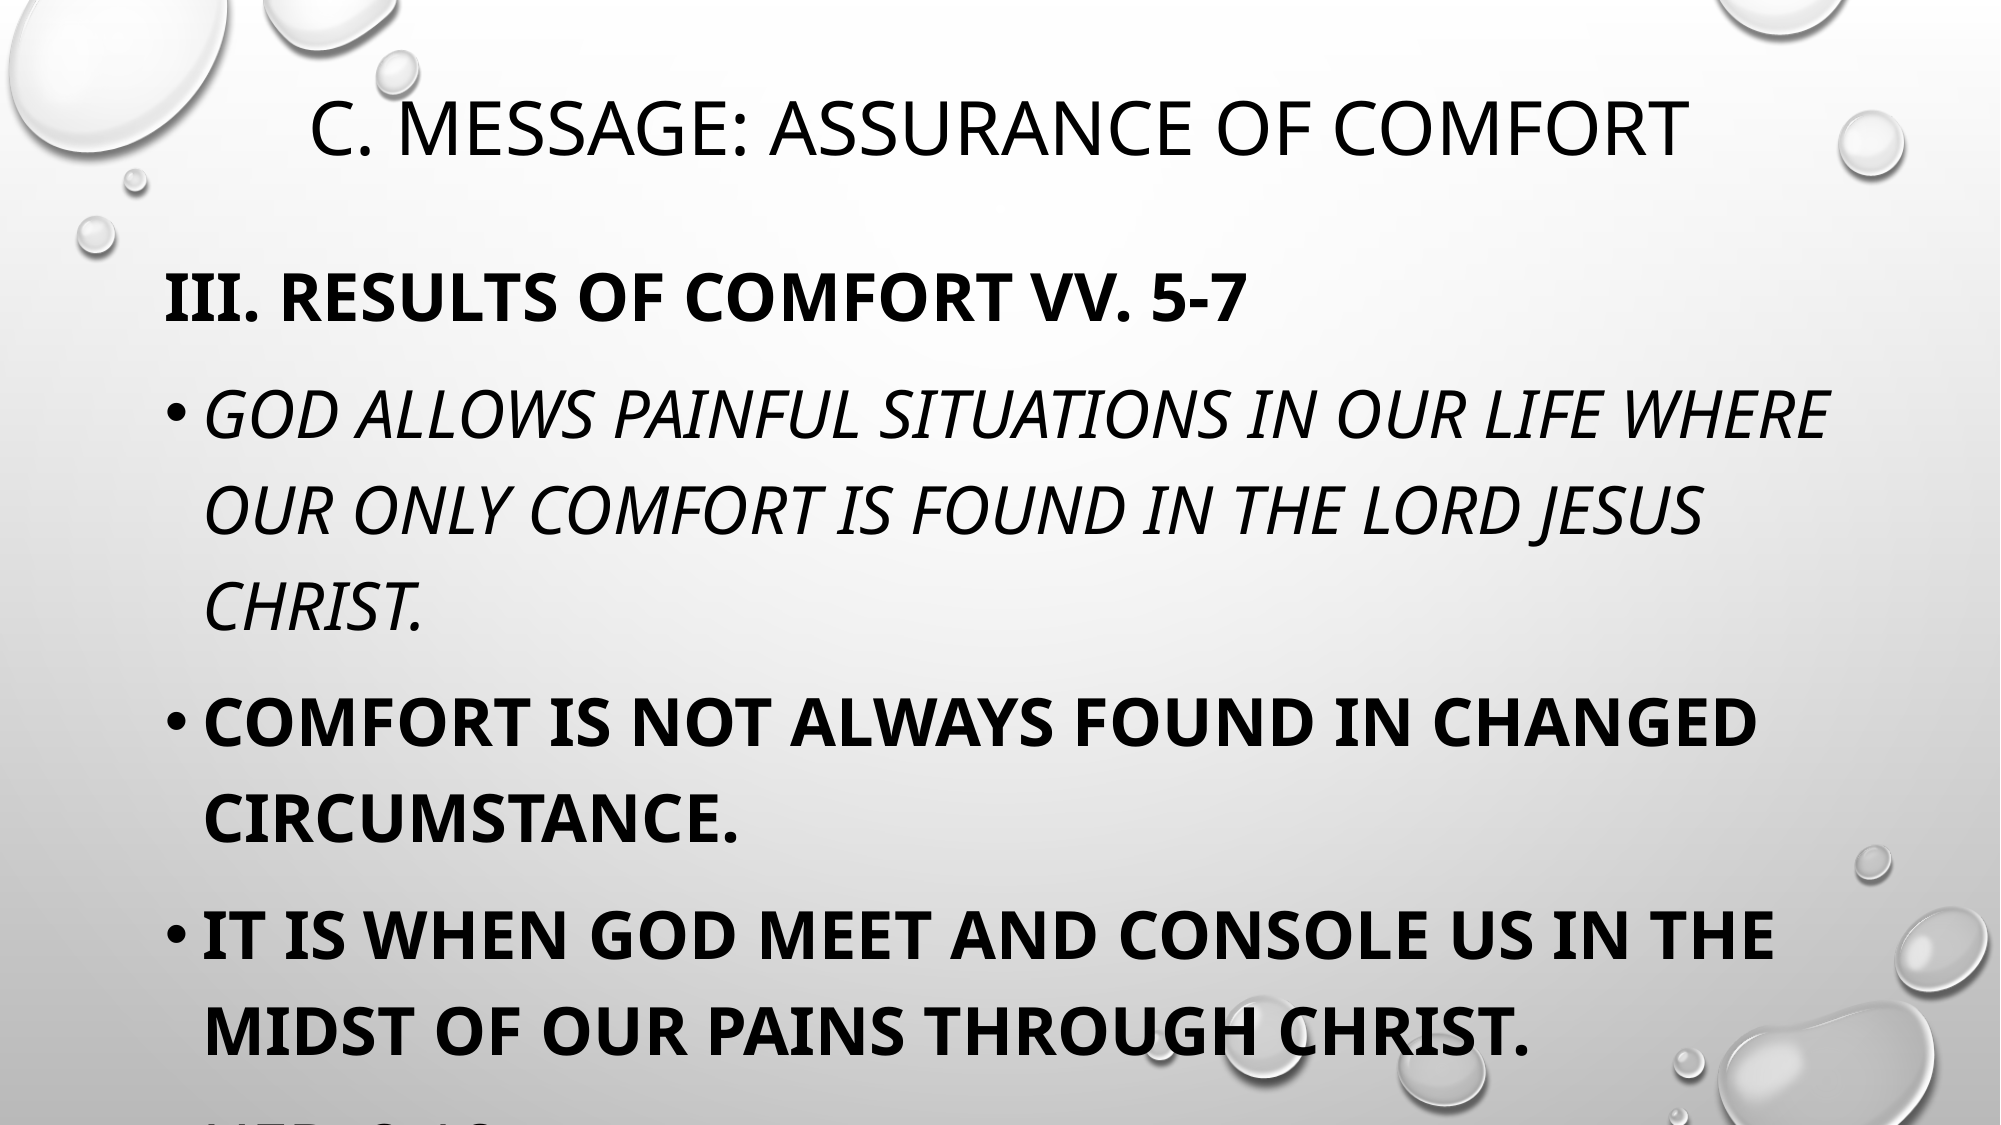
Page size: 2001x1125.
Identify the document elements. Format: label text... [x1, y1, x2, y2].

list III. results of comfort vv. 5-7 God allows painful situations in our life where our only comfort is found in the Lord Jesus Christ. Comfort is not always found in changed circumstance. It is when god meet and console us in the midst of our pains through christ. Heb. 2:18 [149, 231, 1962, 794]
picture [0, 0, 2000, 1125]
title c. message: assurance of comfort [149, 0, 1850, 231]
